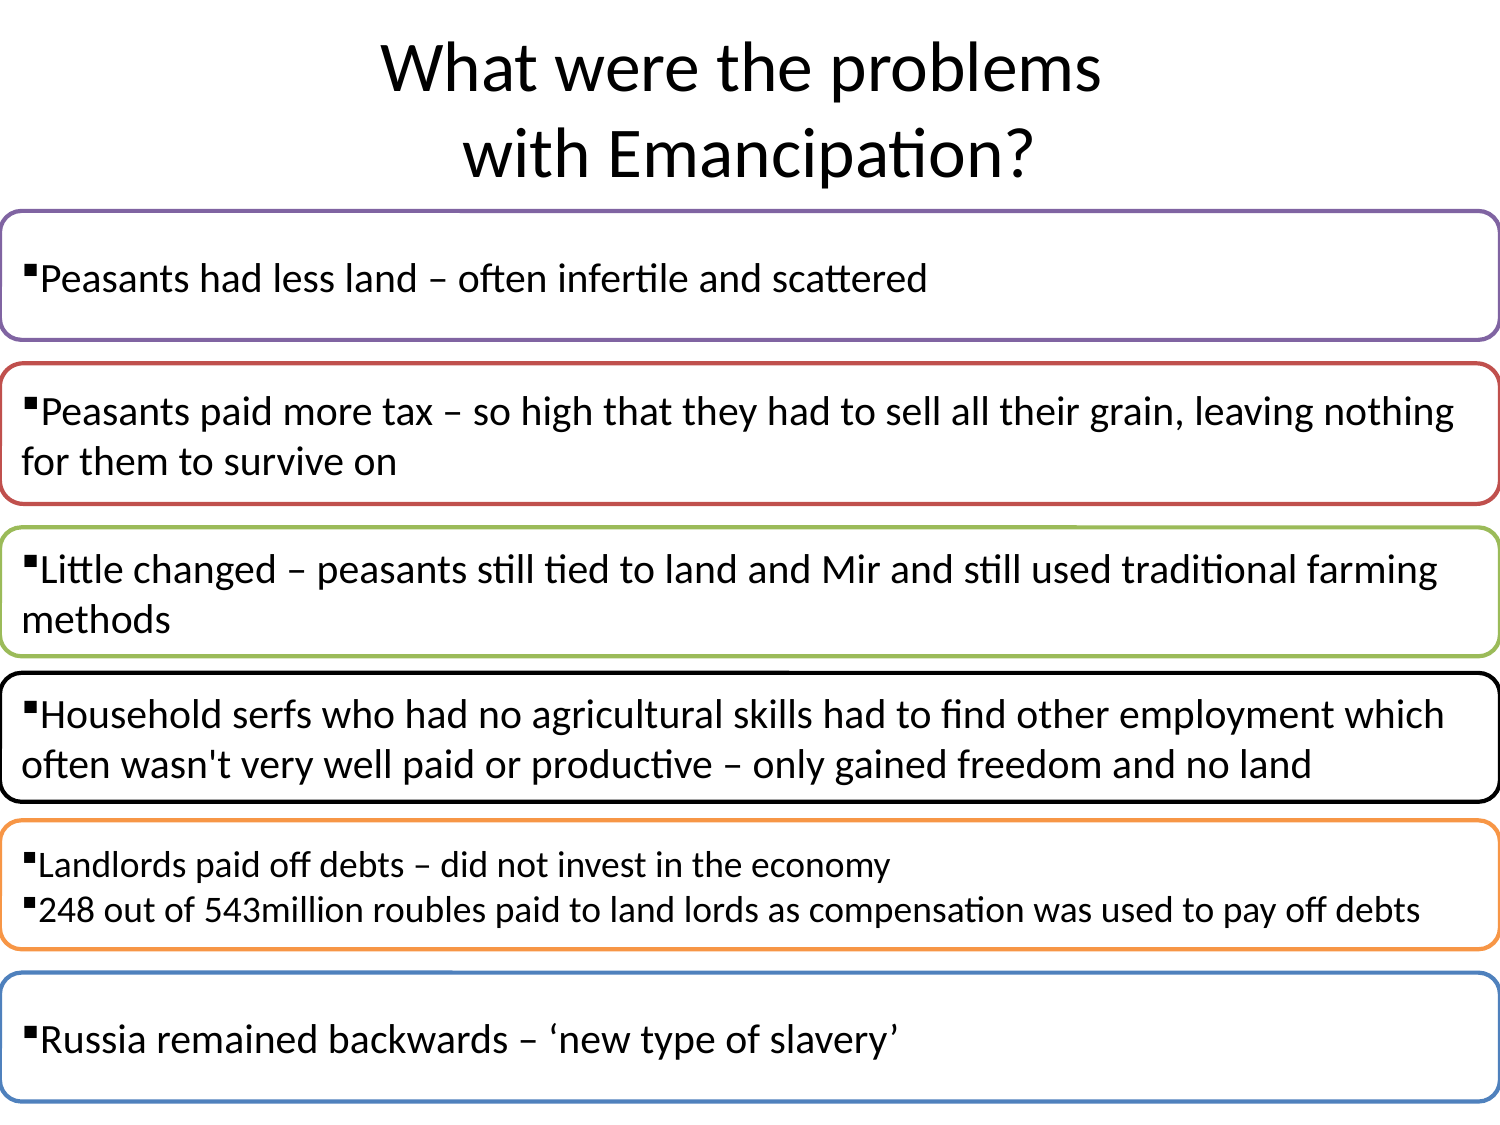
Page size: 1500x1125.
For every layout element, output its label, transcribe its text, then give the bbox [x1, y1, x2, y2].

title What were the problems with Emancipation? [0, 11, 1500, 200]
text_box Russia remained backwards – ‘new type of slavery’ [0, 970, 1500, 1104]
text_box Landlords paid off debts – did not invest in the economy 248 out of 543million roubles paid to land lords as compensation was used to pay off debts [0, 818, 1500, 952]
text_box Household serfs who had no agricultural skills had to find other employment which often wasn't very well paid or productive – only gained freedom and no land [0, 670, 1500, 804]
text_box Peasants paid more tax – so high that they had to sell all their grain, leaving nothing for them to survive on [0, 361, 1500, 507]
text_box Little changed – peasants still tied to land and Mir and still used traditional farming methods [0, 525, 1500, 659]
text_box Peasants had less land – often infertile and scattered [0, 208, 1500, 342]
